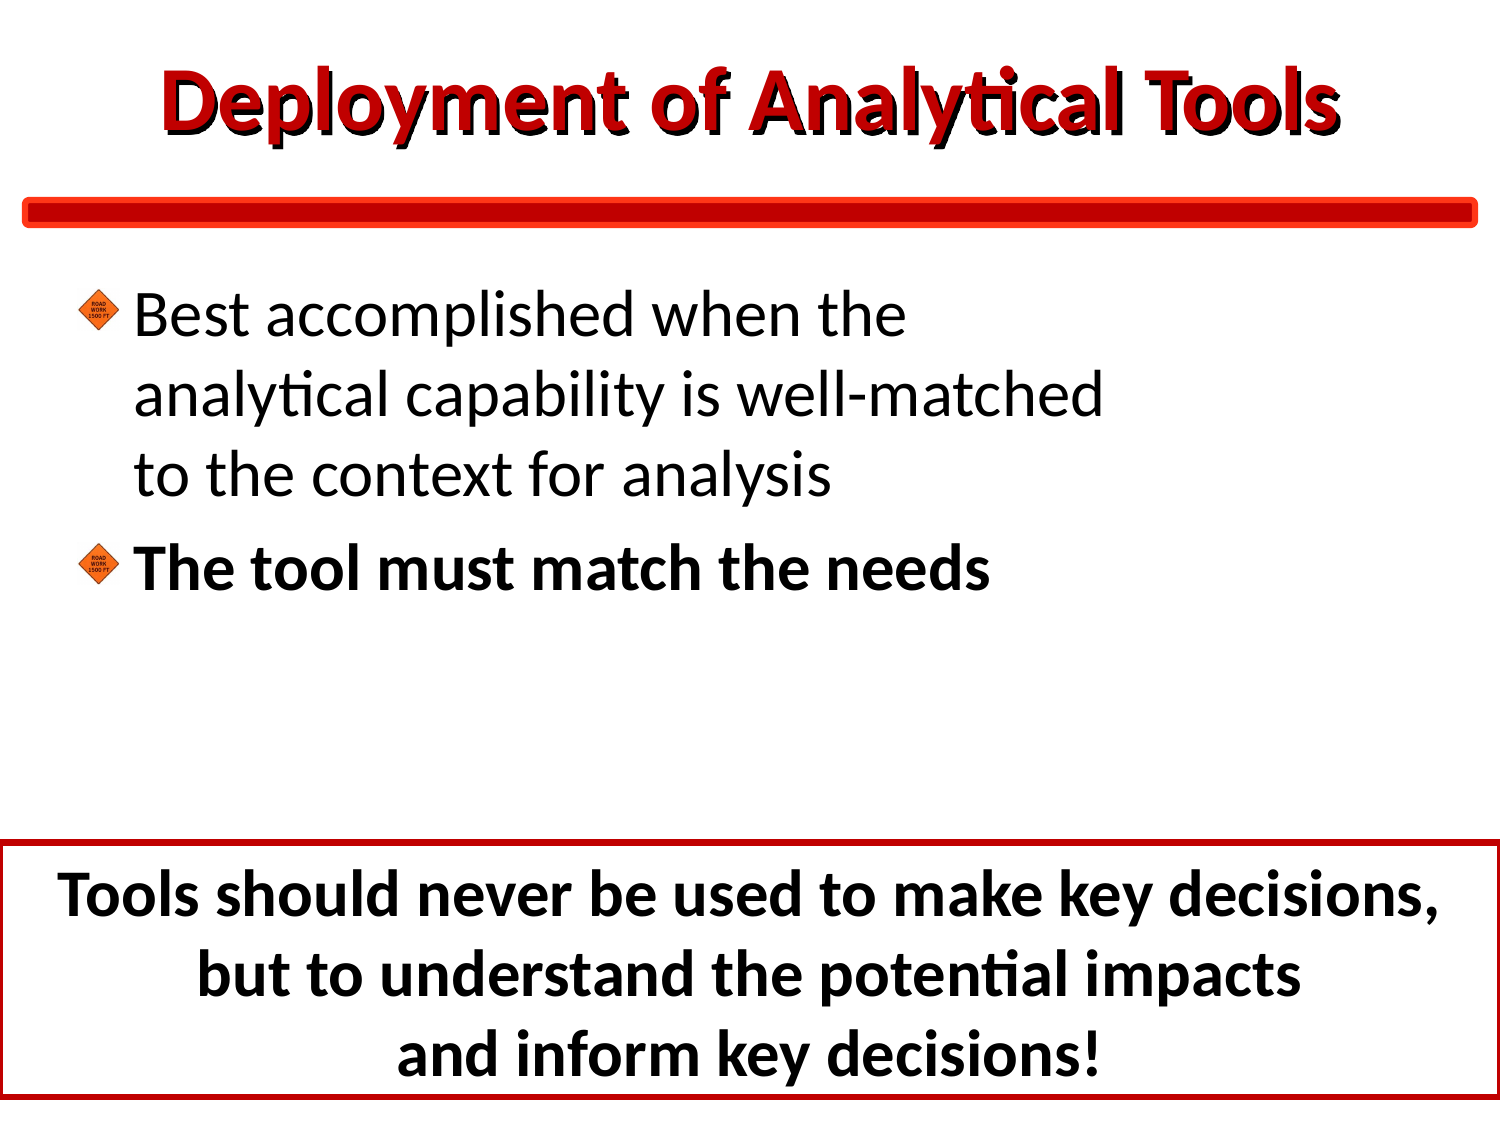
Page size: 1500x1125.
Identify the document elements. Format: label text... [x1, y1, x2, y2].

list Best accomplished when the analytical capability is well-matched to the context for analysis The tool must match the needs [62, 262, 1126, 813]
text_box Tools should never be used to make key decisions, but to understand the potential impacts and inform key decisions! [0, 842, 1500, 1098]
title Deployment of Analytical Tools [0, 0, 1500, 188]
picture [77, 288, 120, 331]
picture [77, 542, 120, 585]
